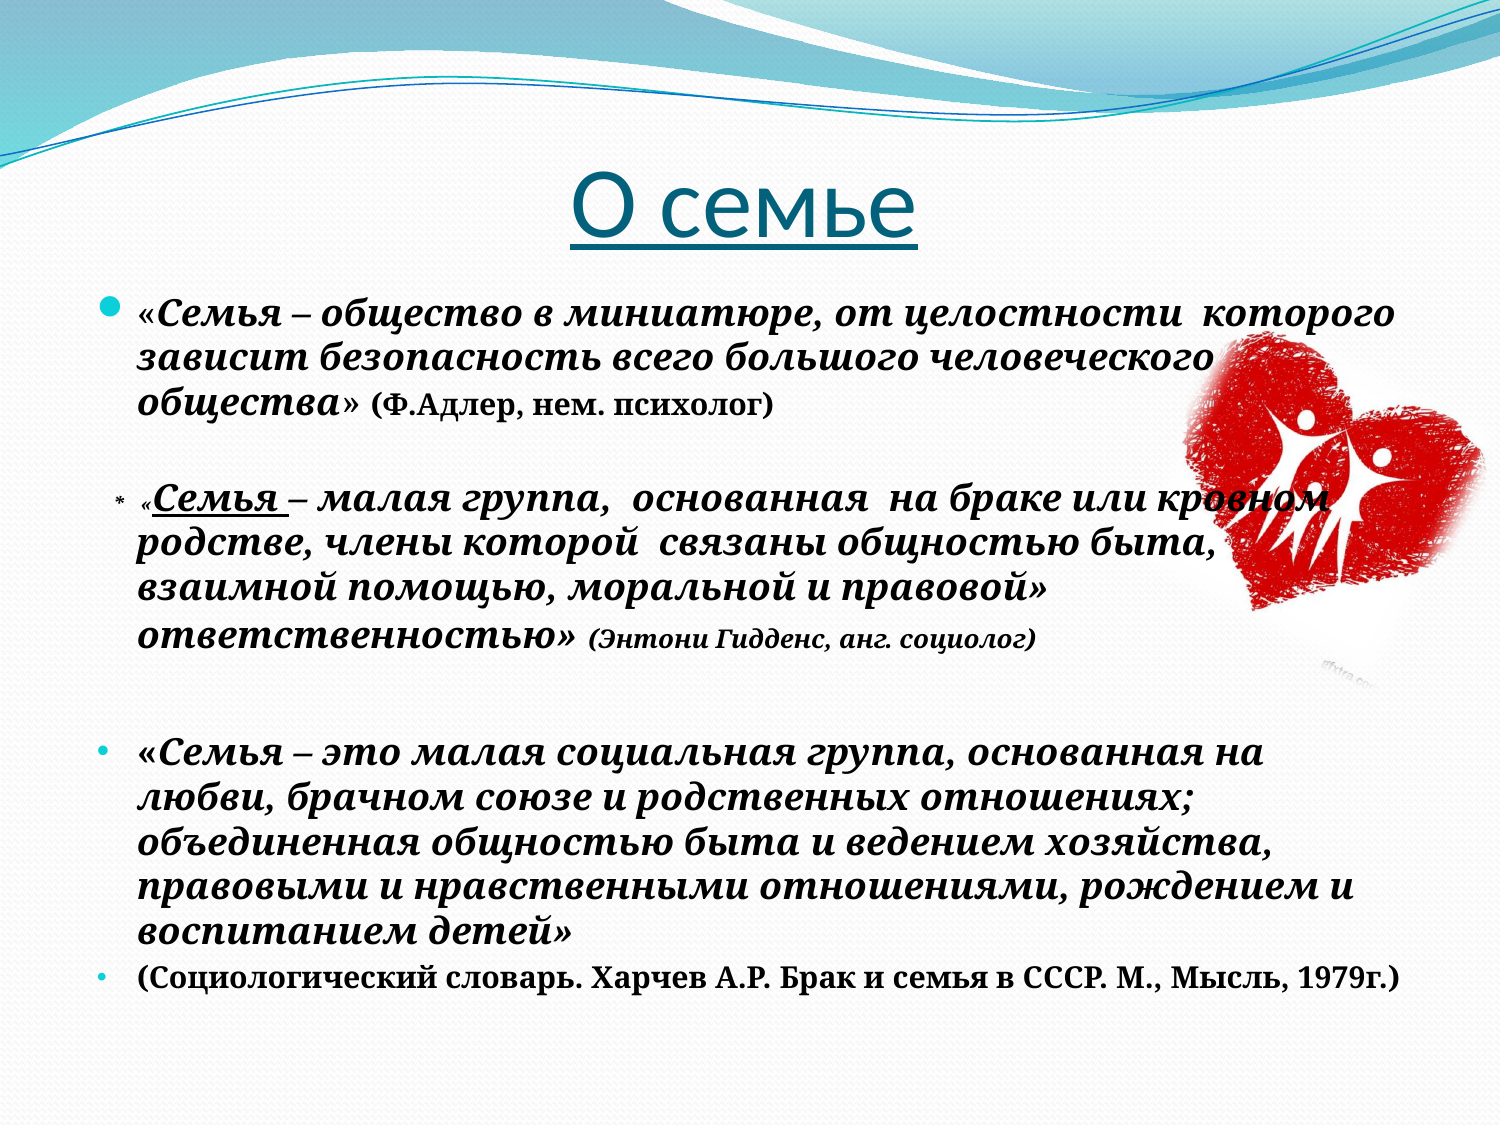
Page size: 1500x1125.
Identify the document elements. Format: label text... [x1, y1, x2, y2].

picture [1150, 333, 1471, 654]
list «Семья – общество в миниатюре, от целостности которого зависит безопасность всего большого человеческого общества» (Ф.Адлер, нем. психолог) * «Семья – малая группа, основанная на браке или кровном родстве, члены которой связаны общностью быта, взаимной помощью, моральной и правовой» ответственностью» (Энтони Гидденс, анг. социолог) «Семья – это малая социальная группа, основанная на любви, брачном союзе и родственных отношениях; объединенная общностью быта и ведением хозяйства, правовыми и нравственными отношениями, рождением и воспитанием детей» (Социологический словарь. Харчев А.Р. Брак и семья в СССР. М., Мысль, 1979г.) [82, 281, 1425, 1005]
title О семье [363, 128, 1126, 258]
title [1471, 434, 1481, 453]
